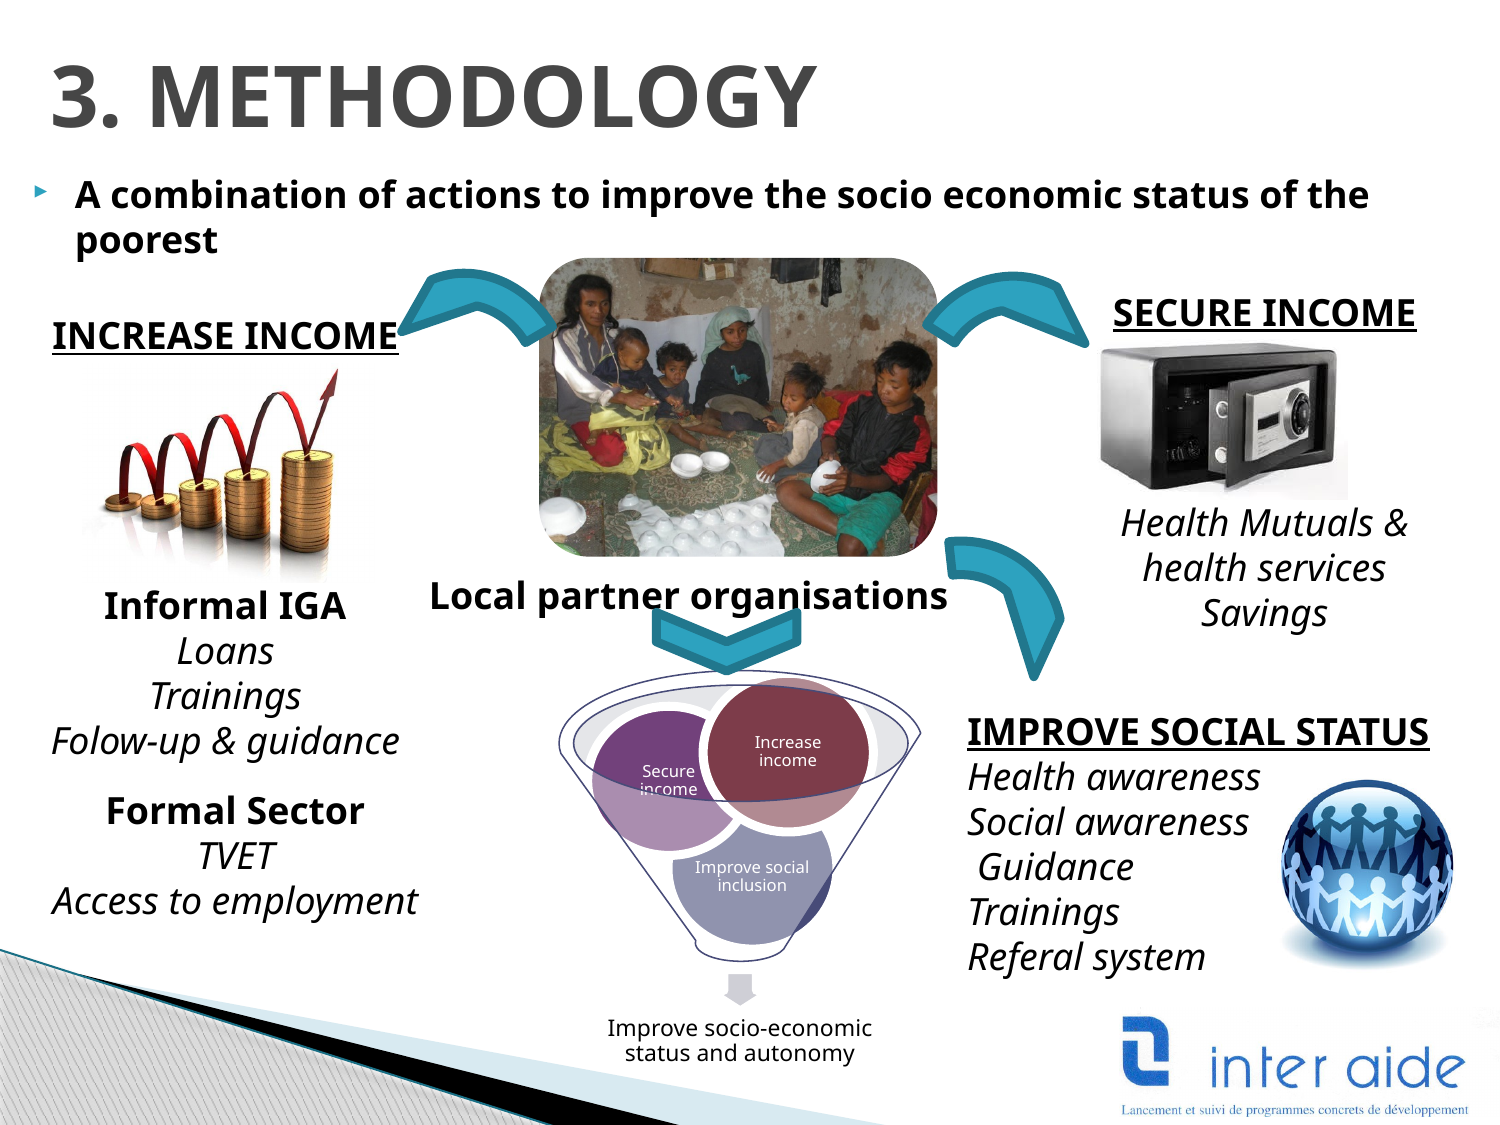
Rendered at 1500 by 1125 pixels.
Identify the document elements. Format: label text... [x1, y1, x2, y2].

picture [538, 257, 938, 557]
picture [1089, 339, 1348, 501]
title 3. METHODOLOGY [35, 0, 1261, 188]
text_box IMPROVE SOCIAL STATUS Health awareness Social awareness Guidance Trainings Referal system [952, 655, 1445, 1121]
text_box Local partner organisations [414, 565, 964, 625]
text_box INCREASE INCOME Informal IGA Loans Trainings Folow-up & guidance [35, 304, 416, 860]
picture [1119, 1007, 1500, 1117]
text_box [944, 536, 1065, 667]
list A combination of actions to improve the socio economic status of the poorest [0, 164, 1477, 895]
text_box SECURE INCOME Health Mutuals & health services Savings [1076, 281, 1454, 773]
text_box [390, 667, 1091, 1084]
text_box [397, 268, 532, 347]
picture [81, 363, 375, 583]
text_box [651, 607, 802, 667]
text_box Formal Sector TVET Access to employment [37, 644, 434, 1020]
text_box [943, 271, 1089, 348]
picture [1265, 773, 1466, 975]
